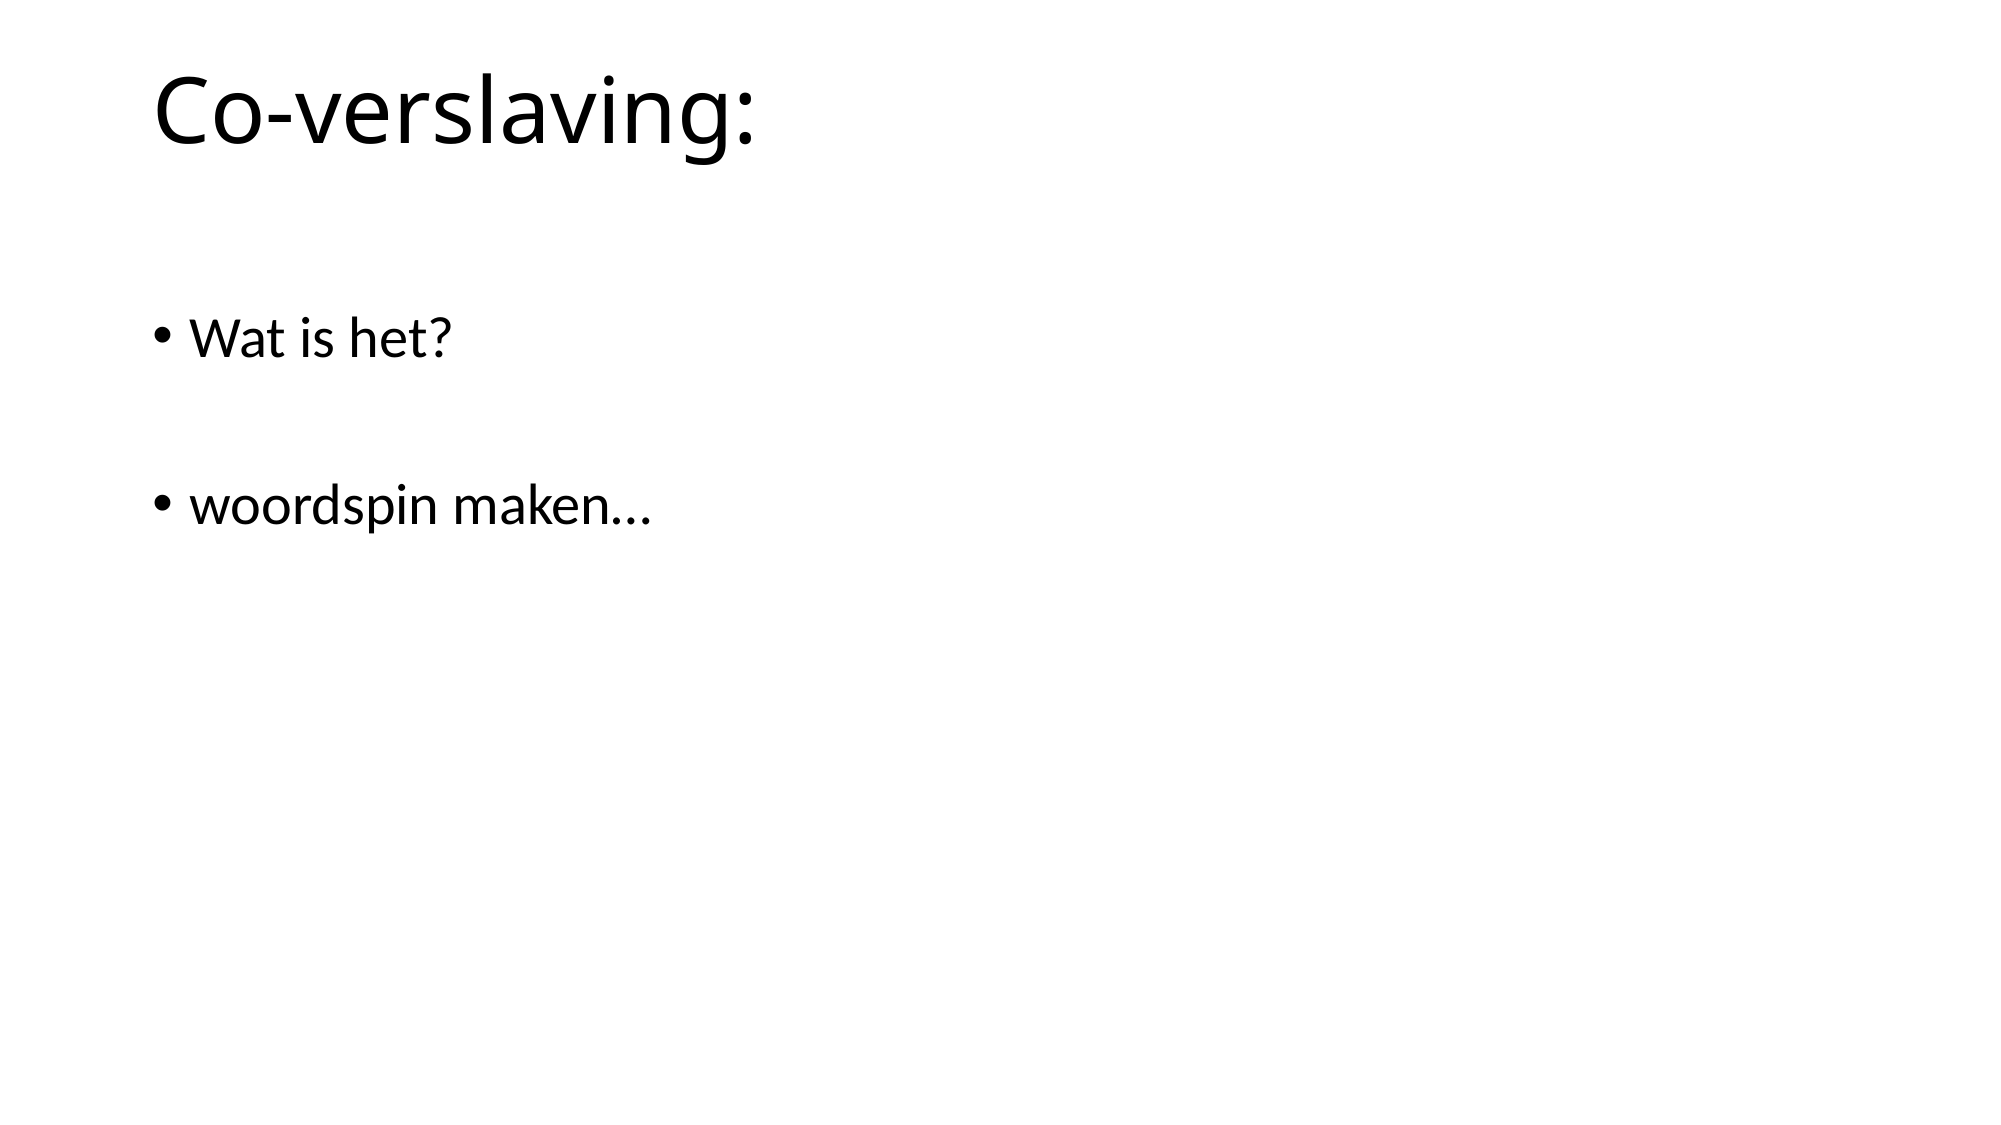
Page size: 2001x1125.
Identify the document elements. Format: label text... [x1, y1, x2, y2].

title Co-verslaving: [137, 59, 1863, 278]
list Wat is het? woordspin maken… [137, 299, 1863, 1014]
